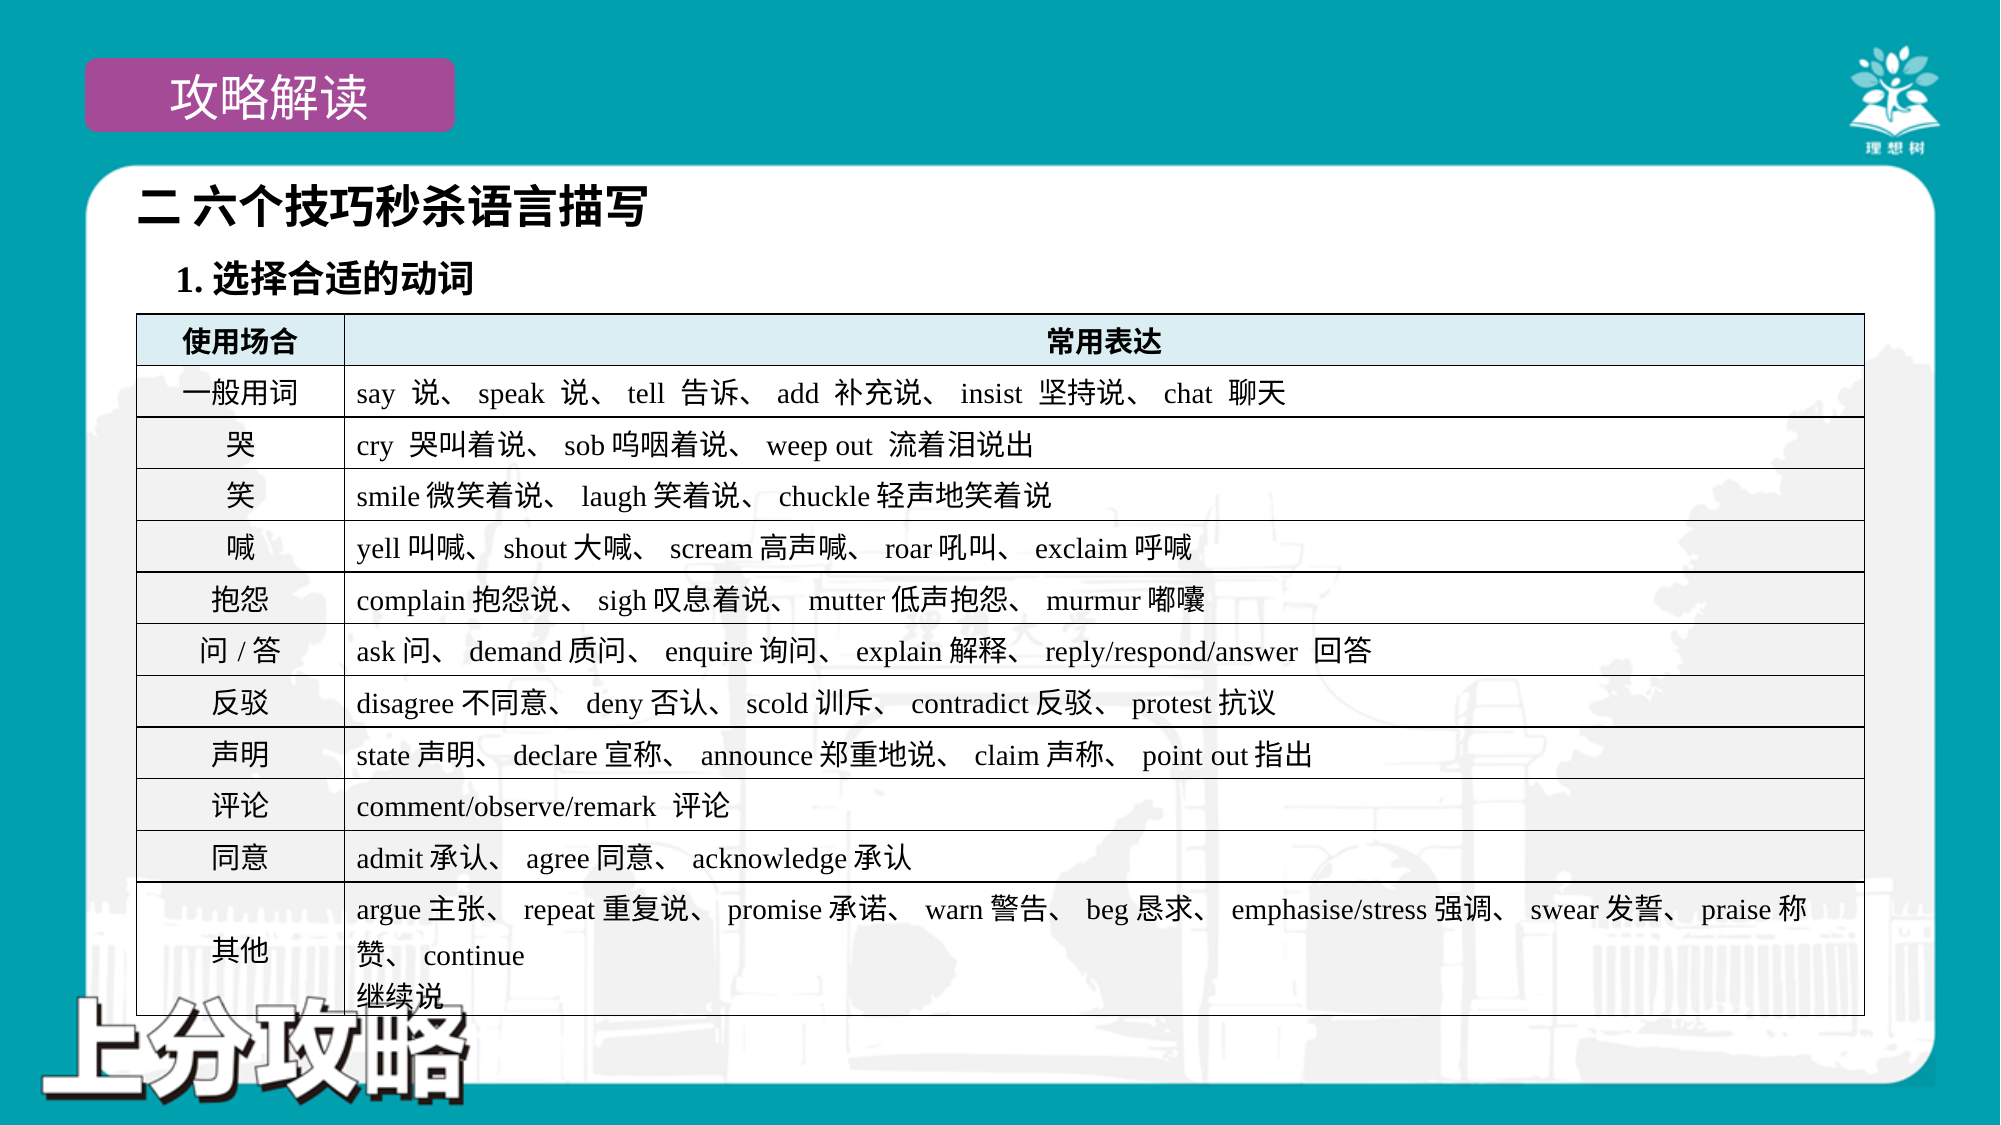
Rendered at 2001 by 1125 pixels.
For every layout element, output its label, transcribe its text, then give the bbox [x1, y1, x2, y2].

table_cell smile微笑着说、laugh笑着说、chuckle轻声地笑着说 [345, 469, 1864, 520]
table_cell comment/observe/remark 评论 [345, 779, 1864, 830]
text_box 1.选择合适的动词 [136, 233, 1865, 293]
table_header 常用表达 [345, 315, 1864, 365]
table_cell 评论 [137, 779, 344, 830]
table_cell say 说、speak 说、tell 告诉、add 补充说、insist 坚持说、chat 聊天 [345, 366, 1864, 416]
table_cell 一般用词 [137, 366, 344, 416]
table_cell 声明 [137, 728, 344, 778]
table_cell yell叫喊、shout大喊、scream高声喊、roar吼叫、exclaim呼喊 [345, 521, 1864, 571]
table_cell 抱怨 [137, 573, 344, 623]
table_cell 问/答 [137, 624, 344, 675]
table_cell 反驳 [137, 676, 344, 726]
table_cell disagree不同意、deny否认、scold训斥、contradict反驳、protest抗议 [345, 676, 1864, 726]
table_cell complain抱怨说、sigh叹息着说、mutter低声抱怨、murmur嘟囔 [345, 573, 1864, 623]
table_cell state声明、declare宣称、announce郑重地说、claim声称、point out指出 [345, 728, 1864, 778]
table_cell 喊 [137, 521, 344, 571]
table_cell 同意 [137, 831, 344, 881]
table_cell ask问、demand质问、enquire询问、explain解释、reply/respond/answer 回答 [345, 624, 1864, 675]
table_cell 哭 [137, 418, 344, 468]
picture [0, 0, 2000, 1125]
table_header 使用场合 [137, 315, 344, 365]
table_cell 笑 [137, 469, 344, 520]
text_box 二 六个技巧秒杀语言描写 [136, 176, 1865, 232]
table_cell admit承认、agree同意、acknowledge承认 [345, 831, 1864, 881]
table_cell argue主张、repeat重复说、promise承诺、warn警告、beg恳求、emphasise/stress强调、swear发誓、praise称赞、continue 继续说 [345, 883, 1864, 1015]
table_cell cry 哭叫着说、sob呜咽着说、weep out 流着泪说出 [345, 418, 1864, 468]
table_cell 其他 [137, 883, 344, 1015]
